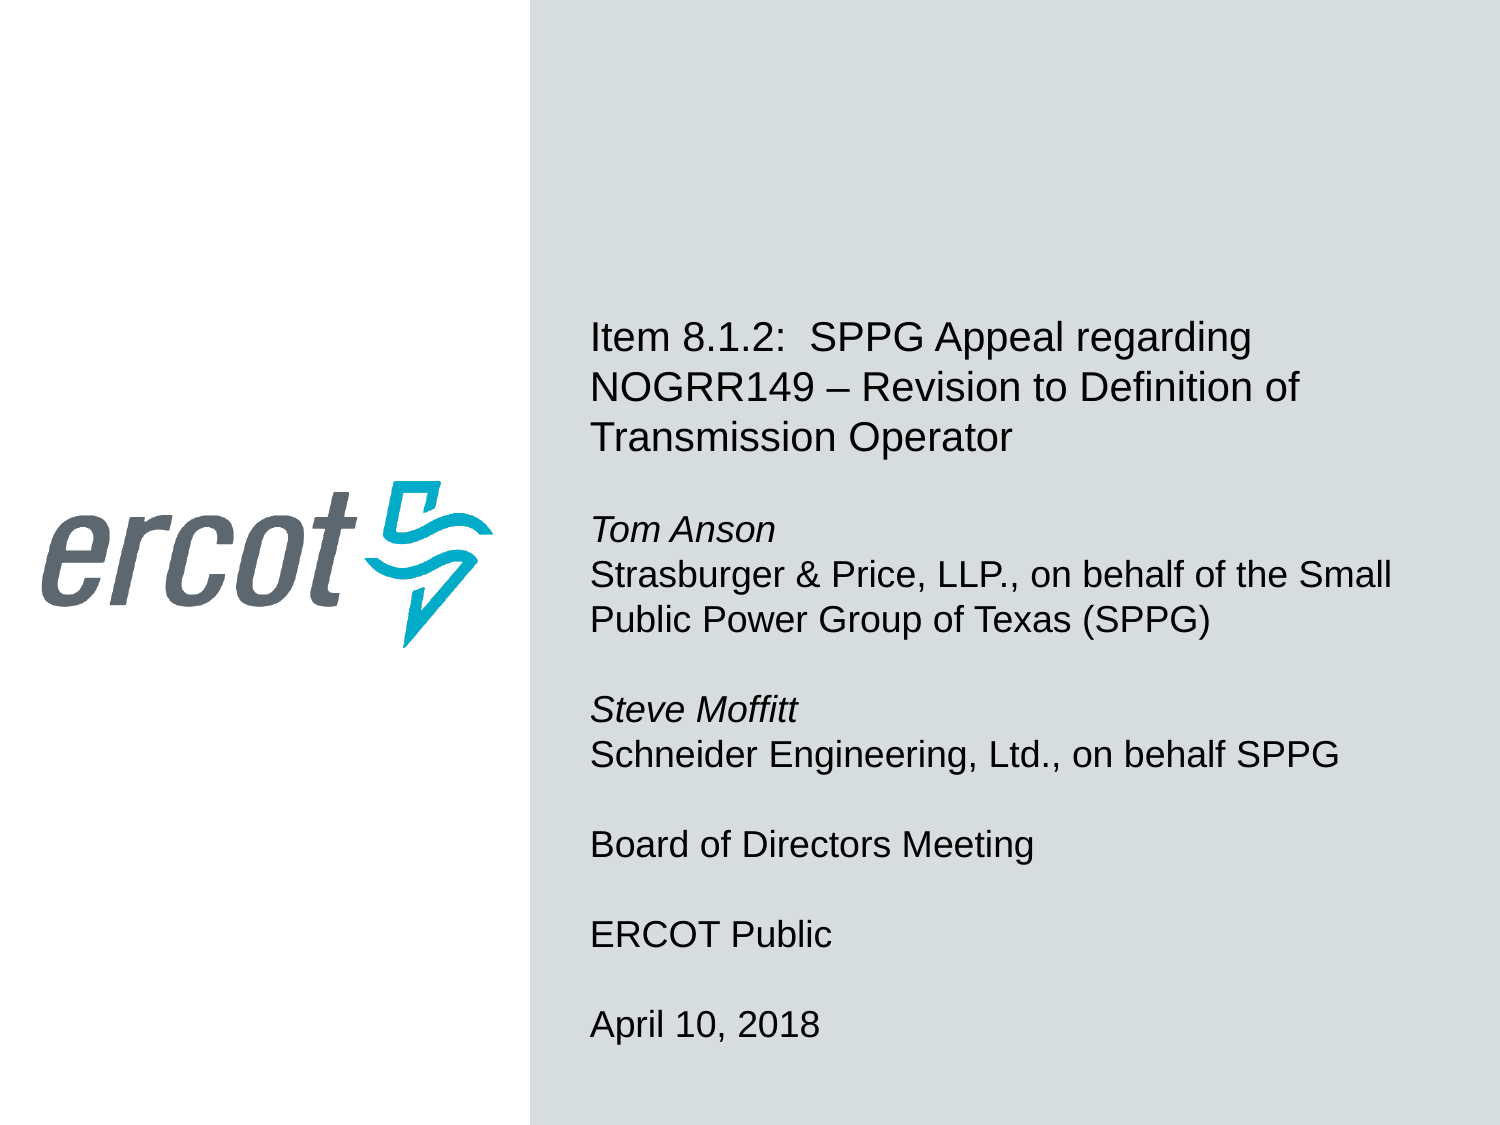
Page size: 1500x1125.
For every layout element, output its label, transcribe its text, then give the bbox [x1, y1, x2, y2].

text_box Item 8.1.2: SPPG Appeal regarding NOGRR149 – Revision to Definition of Transmission Operator Tom Anson Strasburger & Price, LLP., on behalf of the Small Public Power Group of Texas (SPPG) Steve Moffitt Schneider Engineering, Ltd., on behalf SPPG Board of Directors Meeting ERCOT Public April 10, 2018 [575, 302, 1487, 1053]
picture [32, 471, 501, 654]
